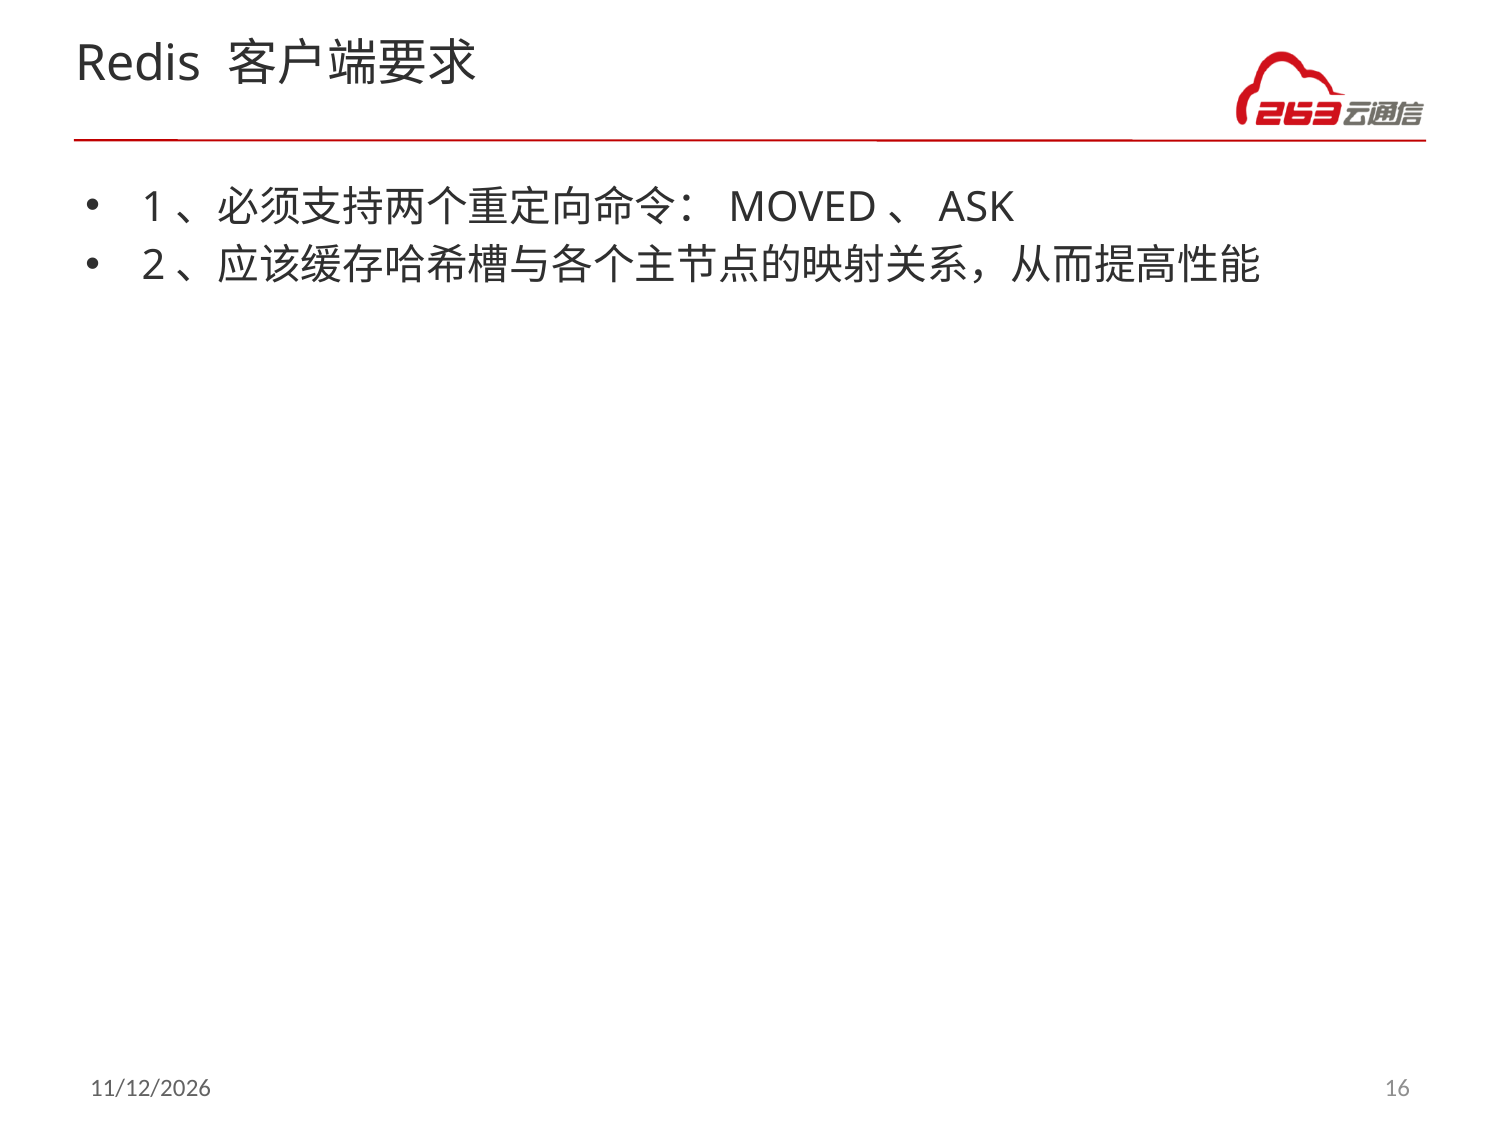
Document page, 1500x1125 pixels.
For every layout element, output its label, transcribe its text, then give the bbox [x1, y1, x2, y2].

picture [1230, 37, 1430, 141]
title Redis 客户端要求 [75, 30, 1235, 136]
list 1、必须支持两个重定向命令：MOVED、ASK 2、应该缓存哈希槽与各个主节点的映射关系，从而提高性能 [70, 171, 1421, 1016]
